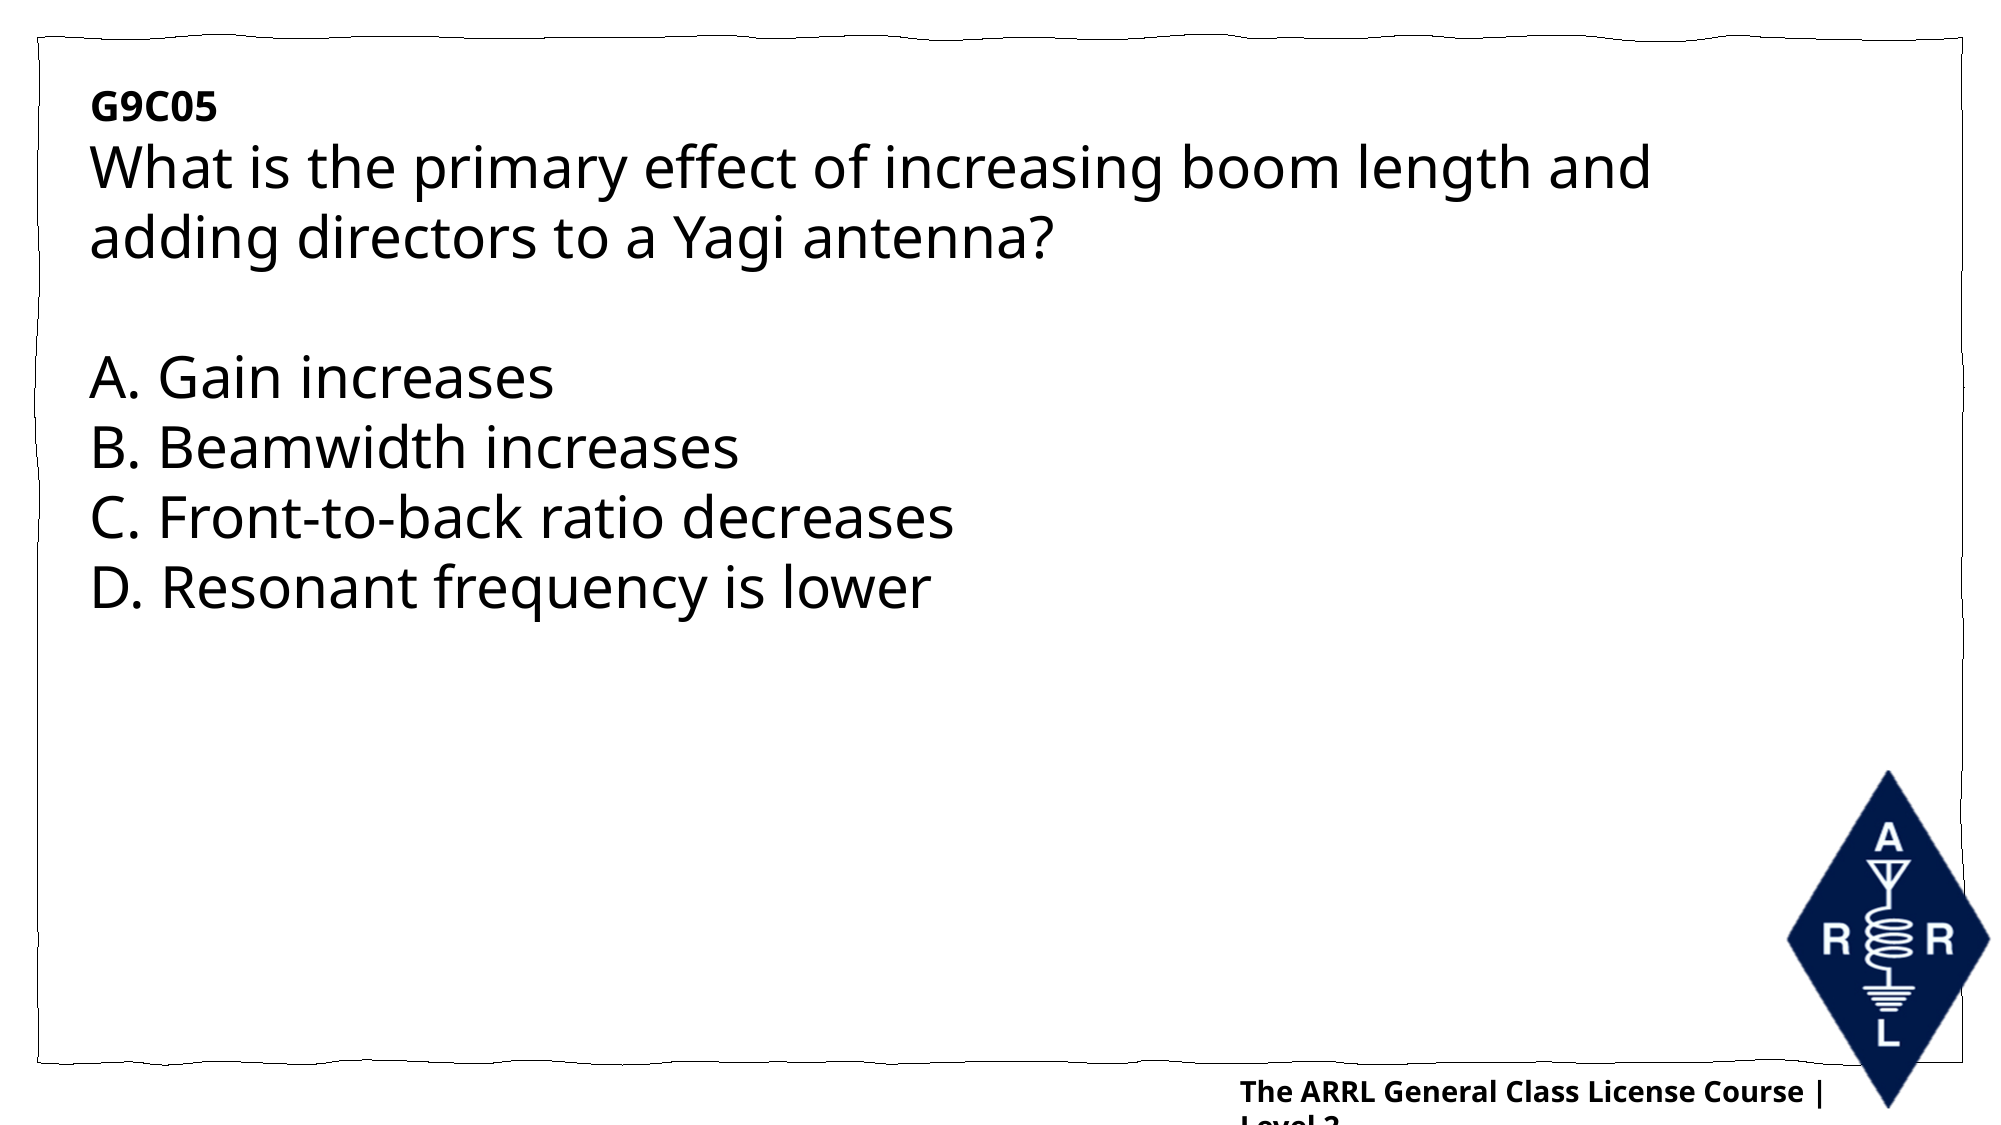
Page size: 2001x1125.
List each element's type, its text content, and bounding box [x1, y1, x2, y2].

picture [1773, 752, 1999, 1125]
text_box G9C05 What is the primary effect of increasing boom length and adding directors to a Yagi antenna? A. Gain increases B. Beamwidth increases C. Front-to-back ratio decreases D. Resonant frequency is lower [75, 72, 1850, 628]
